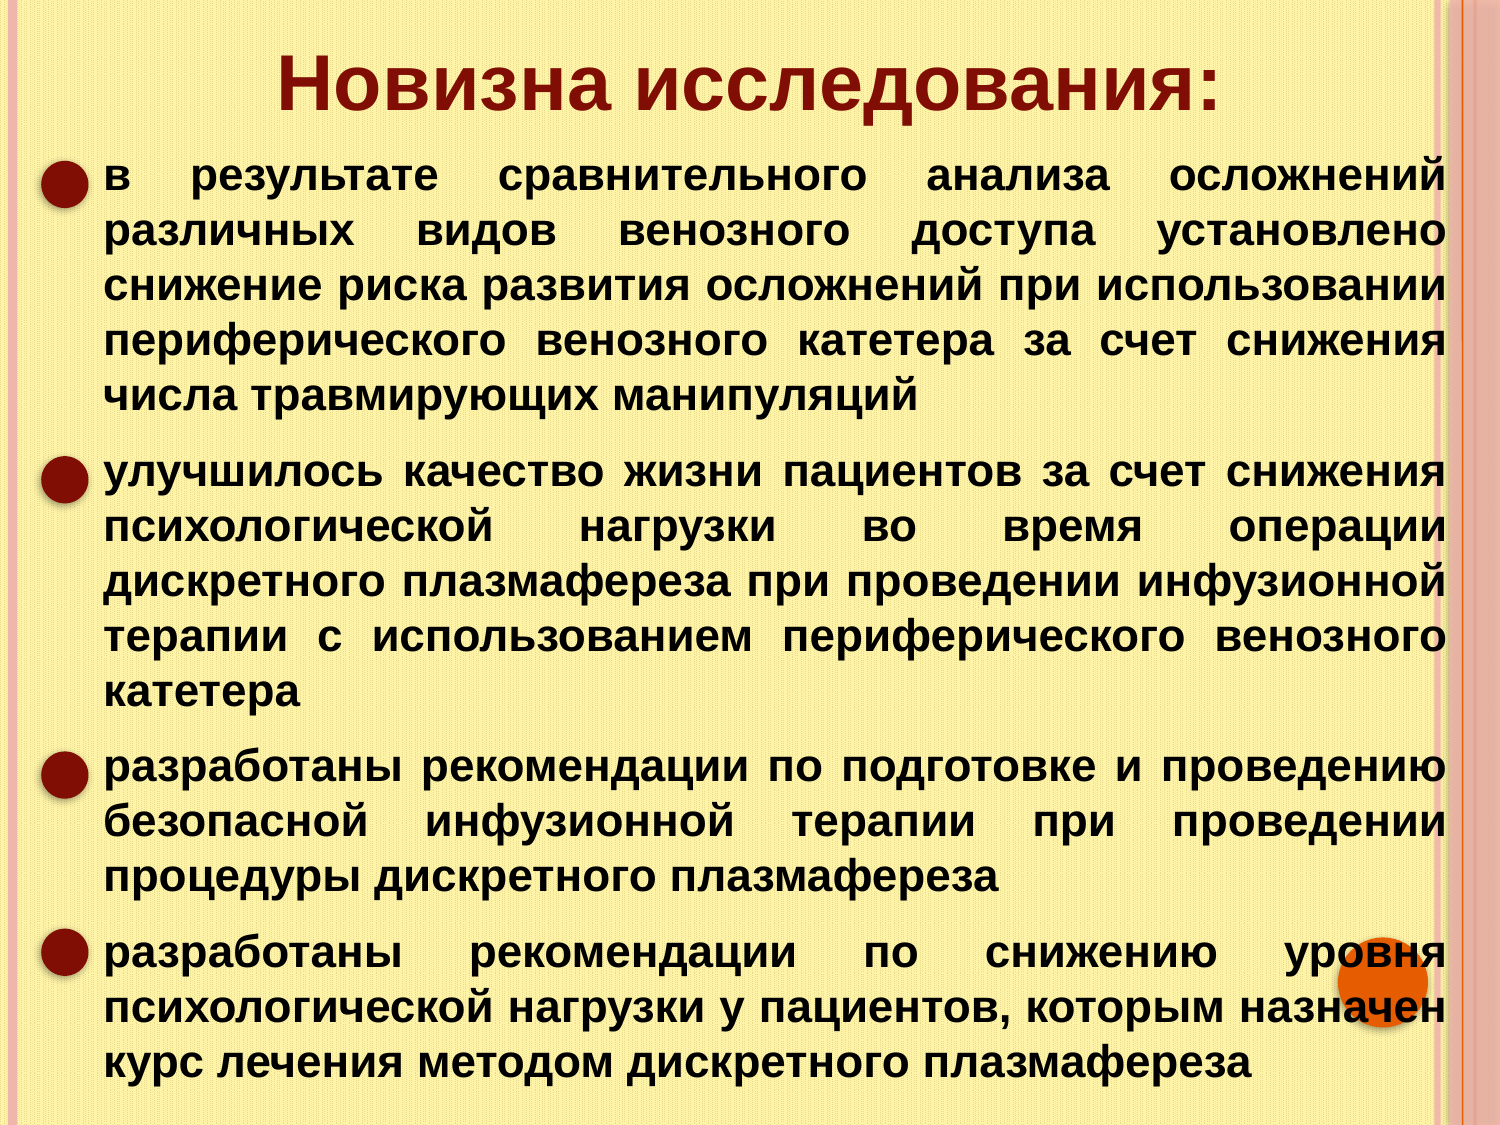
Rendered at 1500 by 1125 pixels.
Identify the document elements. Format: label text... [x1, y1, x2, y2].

text_box Новизна исследования: [0, 23, 1500, 134]
text_box [41, 928, 89, 976]
text_box в результате сравнительного анализа осложнений различных видов венозного доступа установлено снижение риска развития осложнений при использовании периферического венозного катетера за счет снижения числа травмирующих манипуляций улучшилось качество жизни пациентов за счет снижения психологической нагрузки во время операции дискретного плазмафереза при проведении инфузионной терапии с использованием периферического венозного катетера разработаны рекомендации по подготовке и проведению безопасной инфузионной терапии при проведении процедуры дискретного плазмафереза разработаны рекомендации по снижению уровня психологической нагрузки у пациентов, которым назначен курс лечения методом дискретного плазмафереза [88, 137, 1463, 1125]
text_box [41, 456, 89, 504]
text_box [41, 160, 89, 209]
text_box [41, 751, 89, 799]
